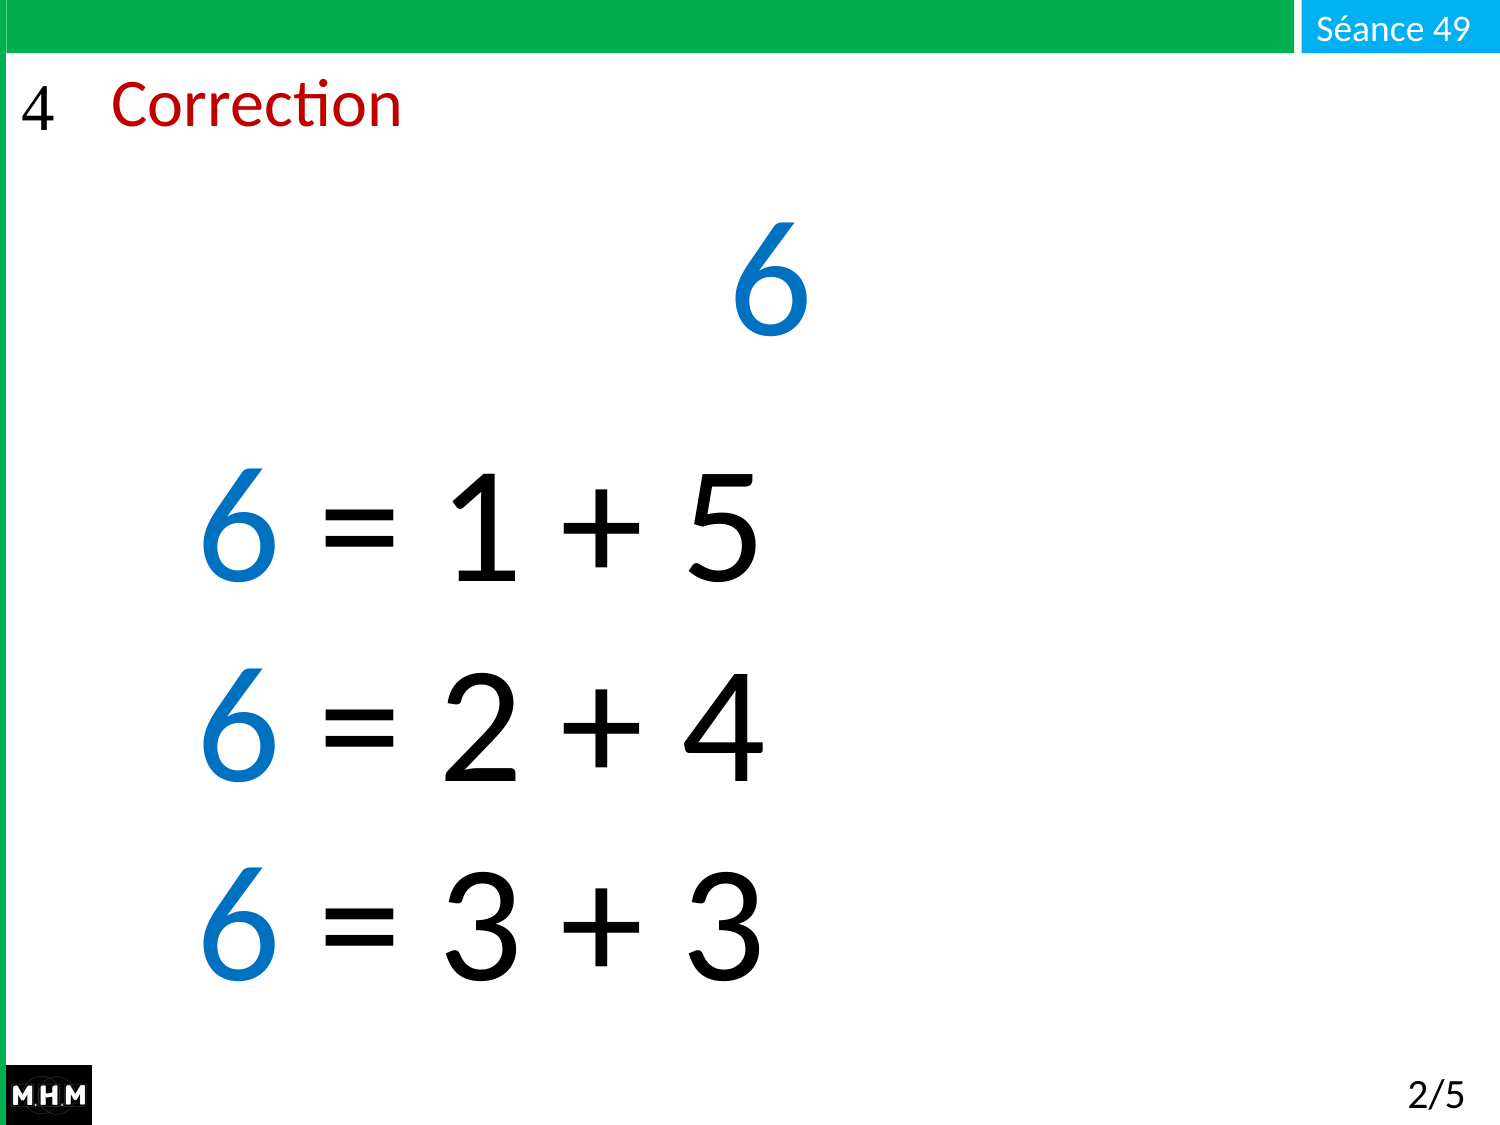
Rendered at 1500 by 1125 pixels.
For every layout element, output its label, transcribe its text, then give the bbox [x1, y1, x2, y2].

text_box 6 = 3 + 3 [181, 806, 931, 1022]
title Correction [96, 60, 1391, 150]
picture [6, 1065, 92, 1125]
text_box 6 [713, 160, 832, 376]
text_box 6 = 1 + 5 [181, 407, 931, 607]
text_box 6 = 2 + 4 [181, 607, 931, 806]
list 2/5 [1373, 1064, 1500, 1125]
